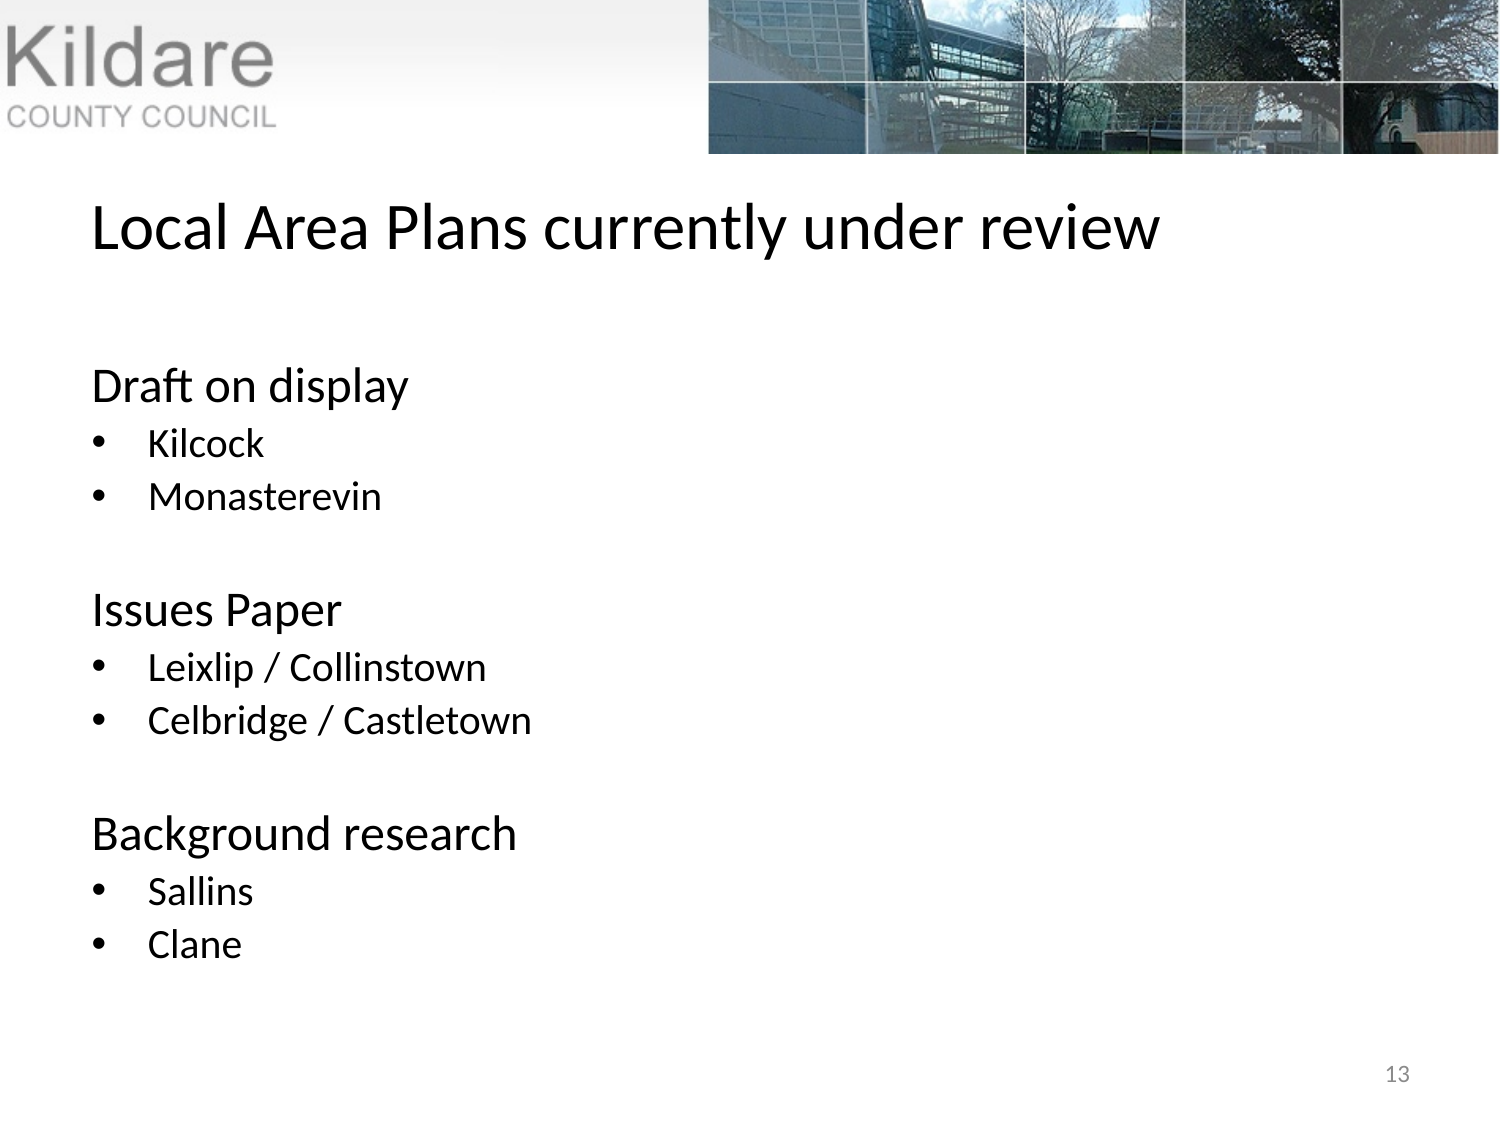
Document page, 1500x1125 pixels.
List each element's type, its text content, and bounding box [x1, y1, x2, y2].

slide_number 13 [1074, 1042, 1425, 1103]
picture [0, 0, 1500, 154]
list Local Area Plans currently under review Draft on display Kilcock Monasterevin Issues Paper Leixlip / Collinstown Celbridge / Castletown Background research Sallins Clane [76, 184, 1427, 1024]
